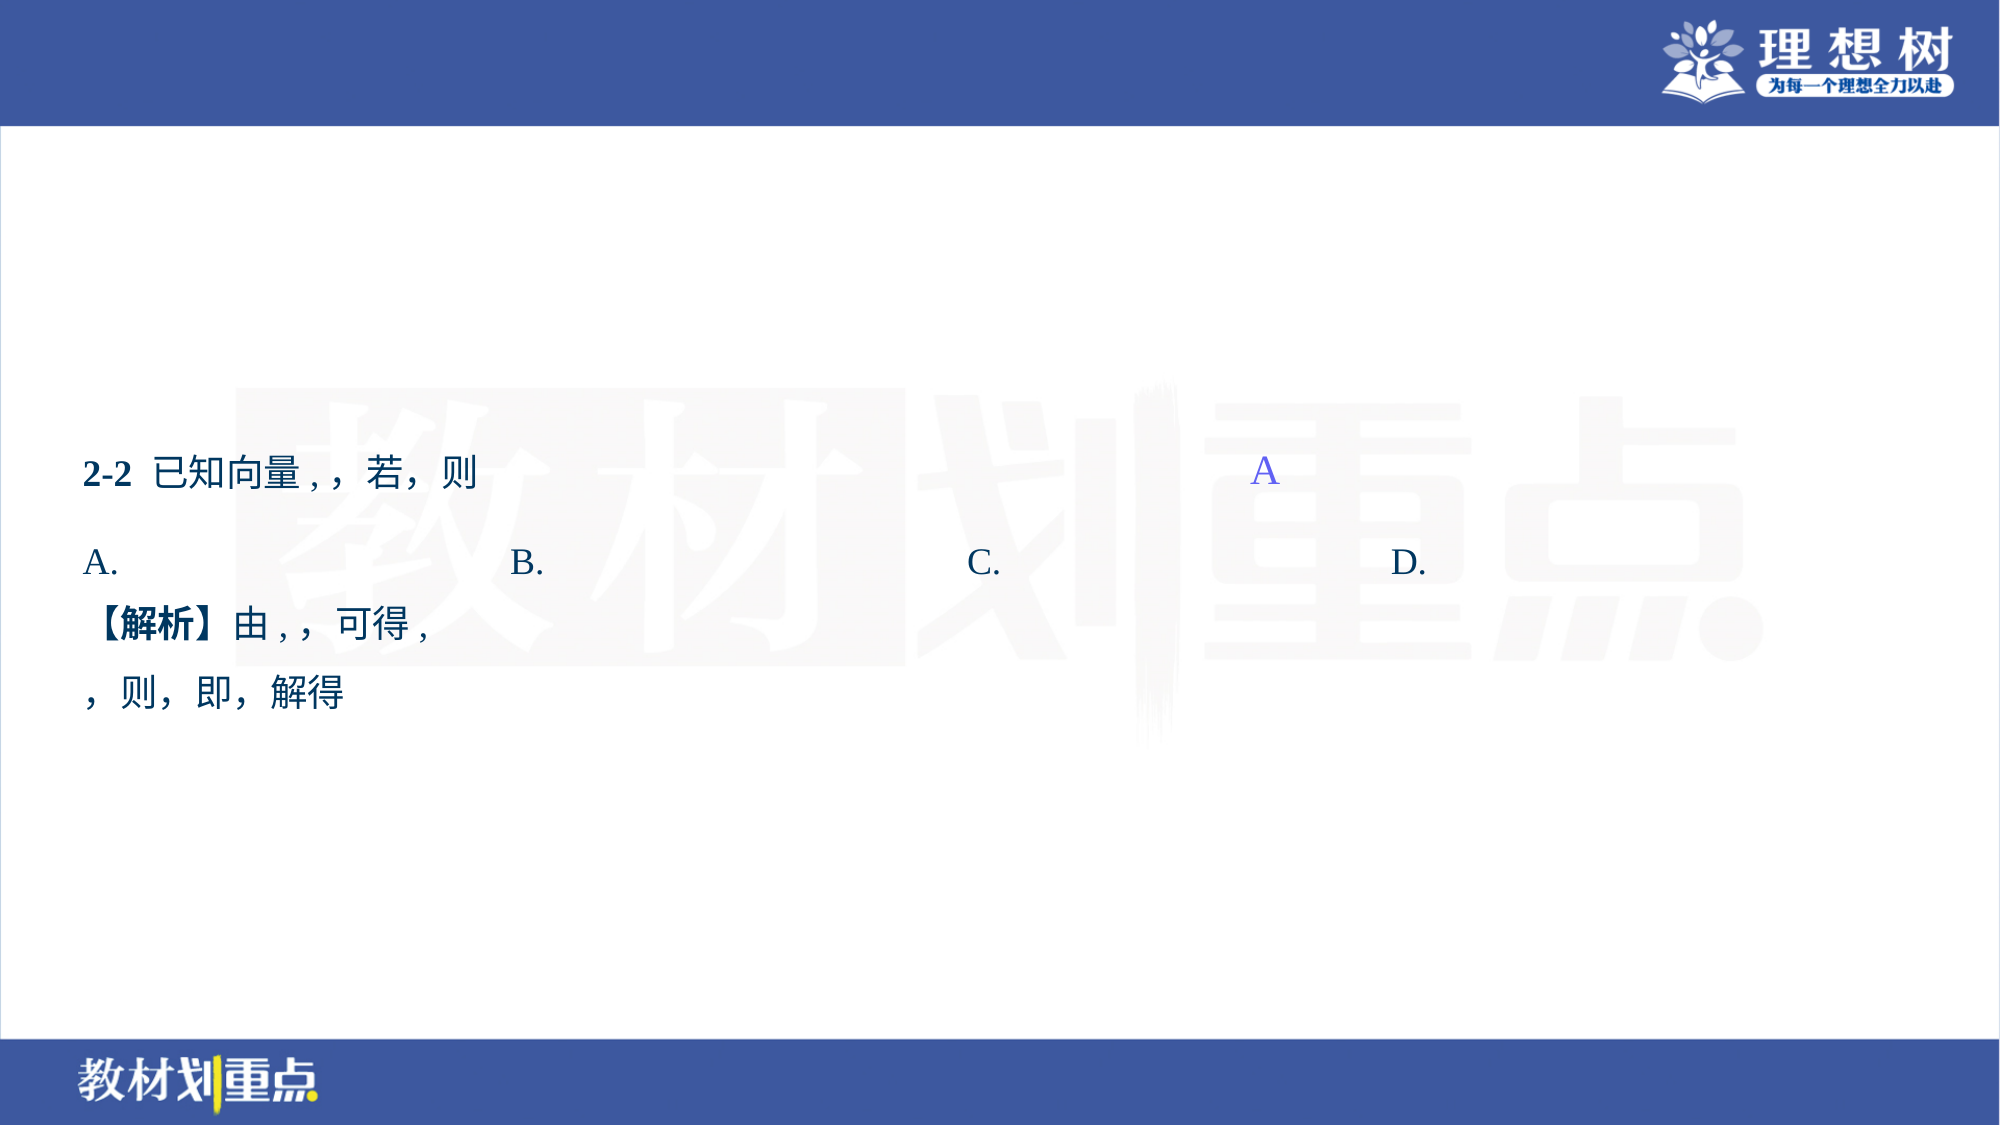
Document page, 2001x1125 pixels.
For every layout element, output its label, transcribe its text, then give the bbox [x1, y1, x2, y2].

text_box A [1235, 440, 1296, 491]
picture [0, 0, 2000, 1125]
